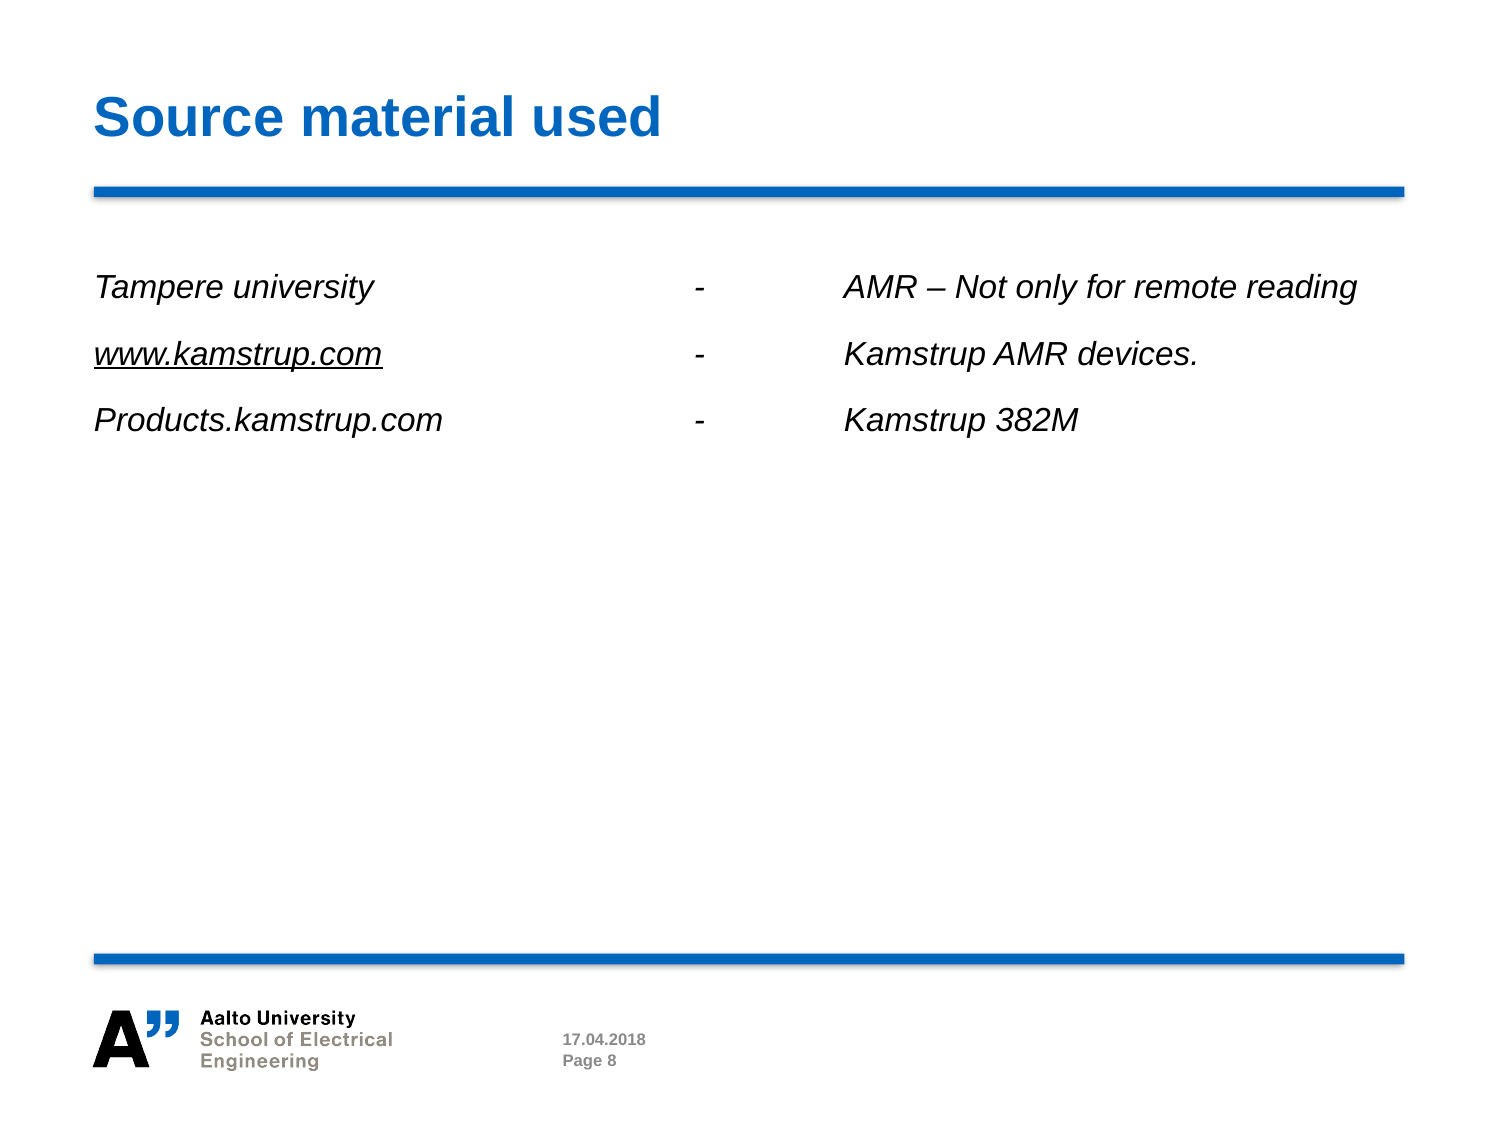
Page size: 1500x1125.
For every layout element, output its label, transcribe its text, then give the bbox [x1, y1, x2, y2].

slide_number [562, 1029, 816, 1050]
list Tampere university - AMR – Not only for remote reading www.kamstrup.com - Kamstrup AMR devices. Products.kamstrup.com - Kamstrup 382M [93, 245, 1429, 925]
slide_number Page 8 [562, 1050, 816, 1071]
title Source material used [93, 80, 1369, 228]
picture [35, 953, 449, 1125]
